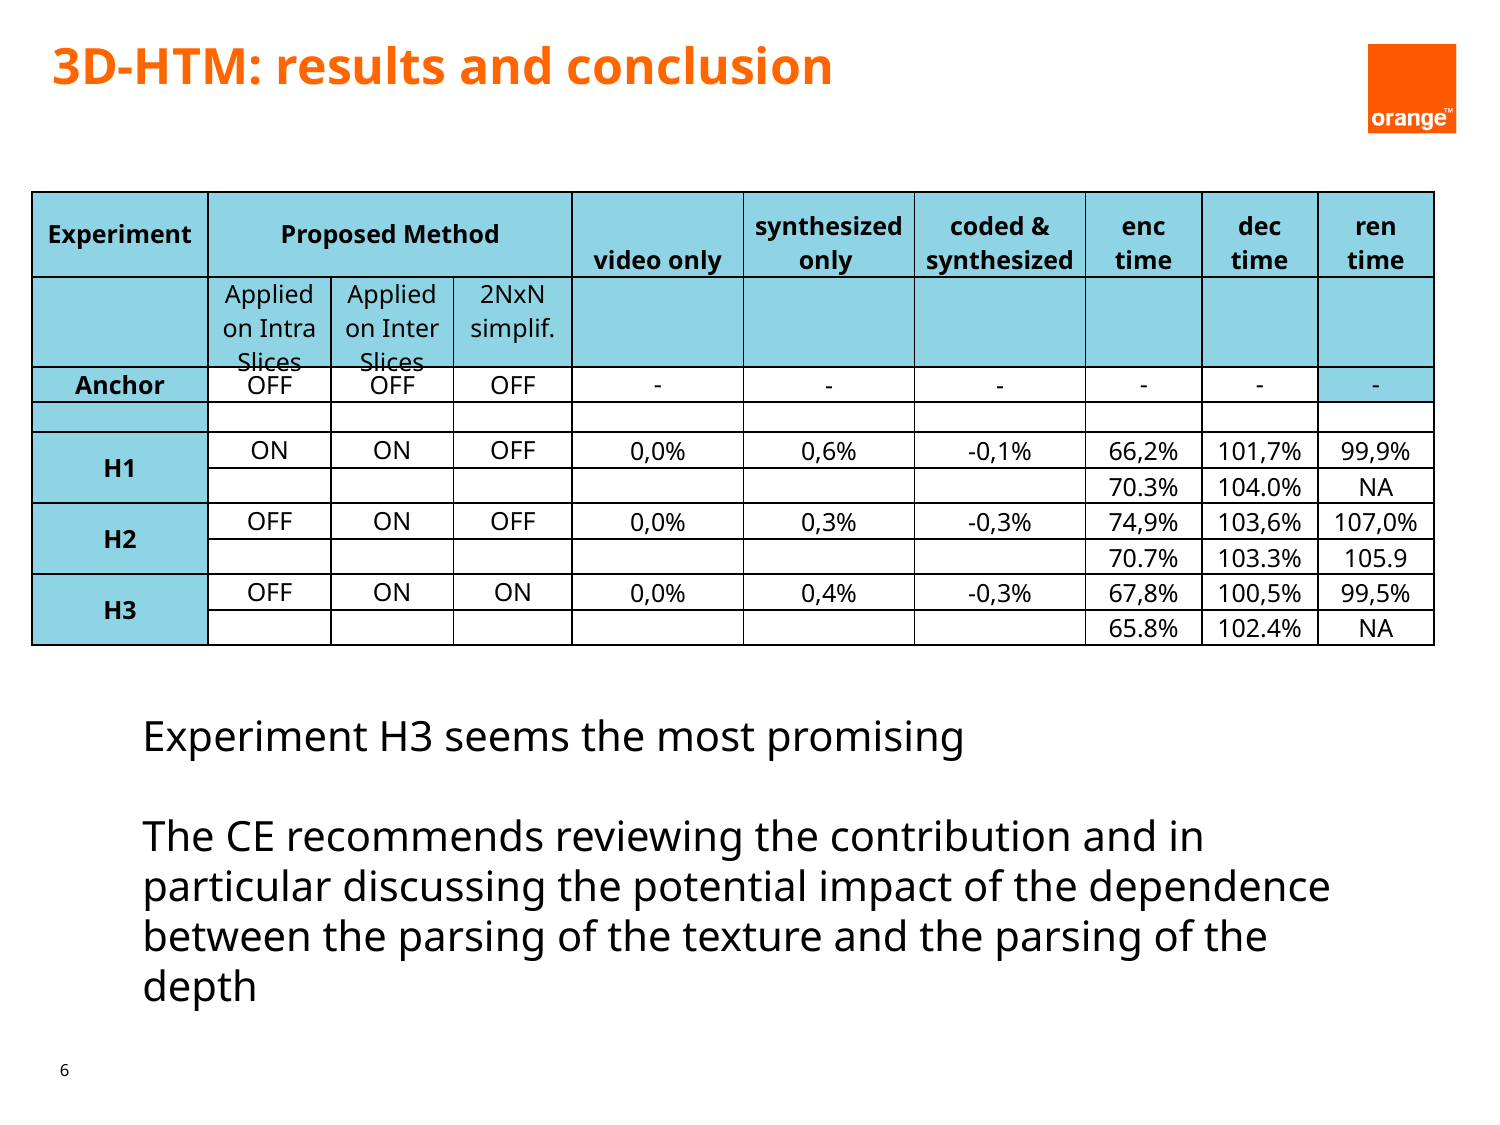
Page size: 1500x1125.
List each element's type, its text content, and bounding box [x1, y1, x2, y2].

table_cell -0,3% [915, 504, 1085, 538]
table_cell 101,7% [1203, 433, 1317, 467]
table_cell [332, 611, 453, 644]
table_cell ON [454, 575, 571, 609]
table_cell [573, 469, 743, 502]
table_cell - [1319, 368, 1433, 401]
table_cell [573, 278, 743, 366]
table_cell OFF [209, 575, 330, 609]
table_cell [33, 278, 207, 366]
table_header Experiment [33, 193, 207, 276]
table_cell [1203, 278, 1317, 366]
table_cell Anchor [33, 368, 207, 401]
table_cell 99,5% [1319, 575, 1433, 609]
table_header video only [573, 193, 743, 276]
table_cell [33, 403, 207, 431]
table_cell [454, 403, 571, 431]
table_cell H1 [33, 433, 207, 502]
table_cell [1319, 278, 1433, 366]
table_cell [744, 469, 914, 502]
table_cell OFF [454, 433, 571, 467]
table_cell 70.3% [1086, 469, 1201, 502]
table_cell 65.8% [1086, 611, 1201, 644]
table_cell [915, 611, 1085, 644]
table_cell - [744, 368, 914, 401]
table_cell [744, 611, 914, 644]
table_cell 0,0% [573, 433, 743, 467]
table_cell 0,4% [744, 575, 914, 609]
table_cell 0,0% [573, 575, 743, 609]
table_cell OFF [209, 504, 330, 538]
table_cell [915, 469, 1085, 502]
table_cell [209, 611, 330, 644]
table_cell [744, 278, 914, 366]
table_cell [915, 278, 1085, 366]
table_cell [573, 403, 743, 431]
table_cell [573, 611, 743, 644]
table_cell [744, 540, 914, 573]
table_cell 0,3% [744, 504, 914, 538]
table_cell 66,2% [1086, 433, 1201, 467]
table_cell NA [1319, 611, 1433, 644]
table_cell 100,5% [1203, 575, 1317, 609]
table_cell 0,0% [573, 504, 743, 538]
table_cell 103.3% [1203, 540, 1317, 573]
table_cell 104.0% [1203, 469, 1317, 502]
picture [1320, 0, 1500, 178]
table_cell H2 [33, 504, 207, 573]
table_cell 99,9% [1319, 433, 1433, 467]
table_cell [332, 540, 453, 573]
table_cell [209, 403, 330, 431]
title 3D-HTM: results and conclusion [52, 34, 1217, 191]
table_cell - [1203, 368, 1317, 401]
table_header coded & synthesized [915, 193, 1085, 276]
table_cell OFF [454, 368, 571, 401]
table_cell ON [332, 575, 453, 609]
table_cell ON [332, 433, 453, 467]
table_cell -0,3% [915, 575, 1085, 609]
table_cell 2NxN simplif. [454, 278, 571, 366]
table_cell [332, 469, 453, 502]
table_cell [573, 540, 743, 573]
table_cell - [1086, 368, 1201, 401]
table_cell [915, 540, 1085, 573]
table_cell 107,0% [1319, 504, 1433, 538]
table_cell Applied on Inter Slices [332, 278, 453, 366]
table_cell [1203, 403, 1317, 431]
table_cell [209, 540, 330, 573]
table_cell ON [332, 504, 453, 538]
table_cell [454, 540, 571, 573]
table_cell [209, 469, 330, 502]
table_header ren time [1319, 193, 1433, 276]
table_header dec time [1203, 193, 1317, 276]
table_cell [1319, 403, 1433, 431]
table_cell ON [209, 433, 330, 467]
table_cell [915, 403, 1085, 431]
table_cell [1086, 403, 1201, 431]
table_cell [454, 611, 571, 644]
table_cell H3 [33, 575, 207, 644]
table_header Proposed Method [209, 193, 571, 276]
table_cell 105.9 [1319, 540, 1433, 573]
table_cell 67,8% [1086, 575, 1201, 609]
table_cell 103,6% [1203, 504, 1317, 538]
table_cell - [573, 368, 743, 401]
table_cell 74,9% [1086, 504, 1201, 538]
table_cell NA [1319, 469, 1433, 502]
table_cell -0,1% [915, 433, 1085, 467]
table_header synthesized only [744, 193, 914, 276]
table_cell OFF [454, 504, 571, 538]
table_cell [454, 469, 571, 502]
table_cell [1086, 278, 1201, 366]
text_box Experiment H3 seems the most promising The CE recommends reviewing the contribution and in particular discussing the potential impact of the dependence between the parsing of the texture and the parsing of the depth [127, 702, 1392, 1018]
table_cell 70.7% [1086, 540, 1201, 573]
table_cell 102.4% [1203, 611, 1317, 644]
table_cell [744, 403, 914, 431]
table_cell 0,6% [744, 433, 914, 467]
table_header enc time [1086, 193, 1201, 276]
table_cell [332, 403, 453, 431]
table_cell Applied on Intra Slices [209, 278, 330, 366]
table_cell OFF [209, 368, 330, 401]
table_cell - [915, 368, 1085, 401]
table_cell OFF [332, 368, 453, 401]
